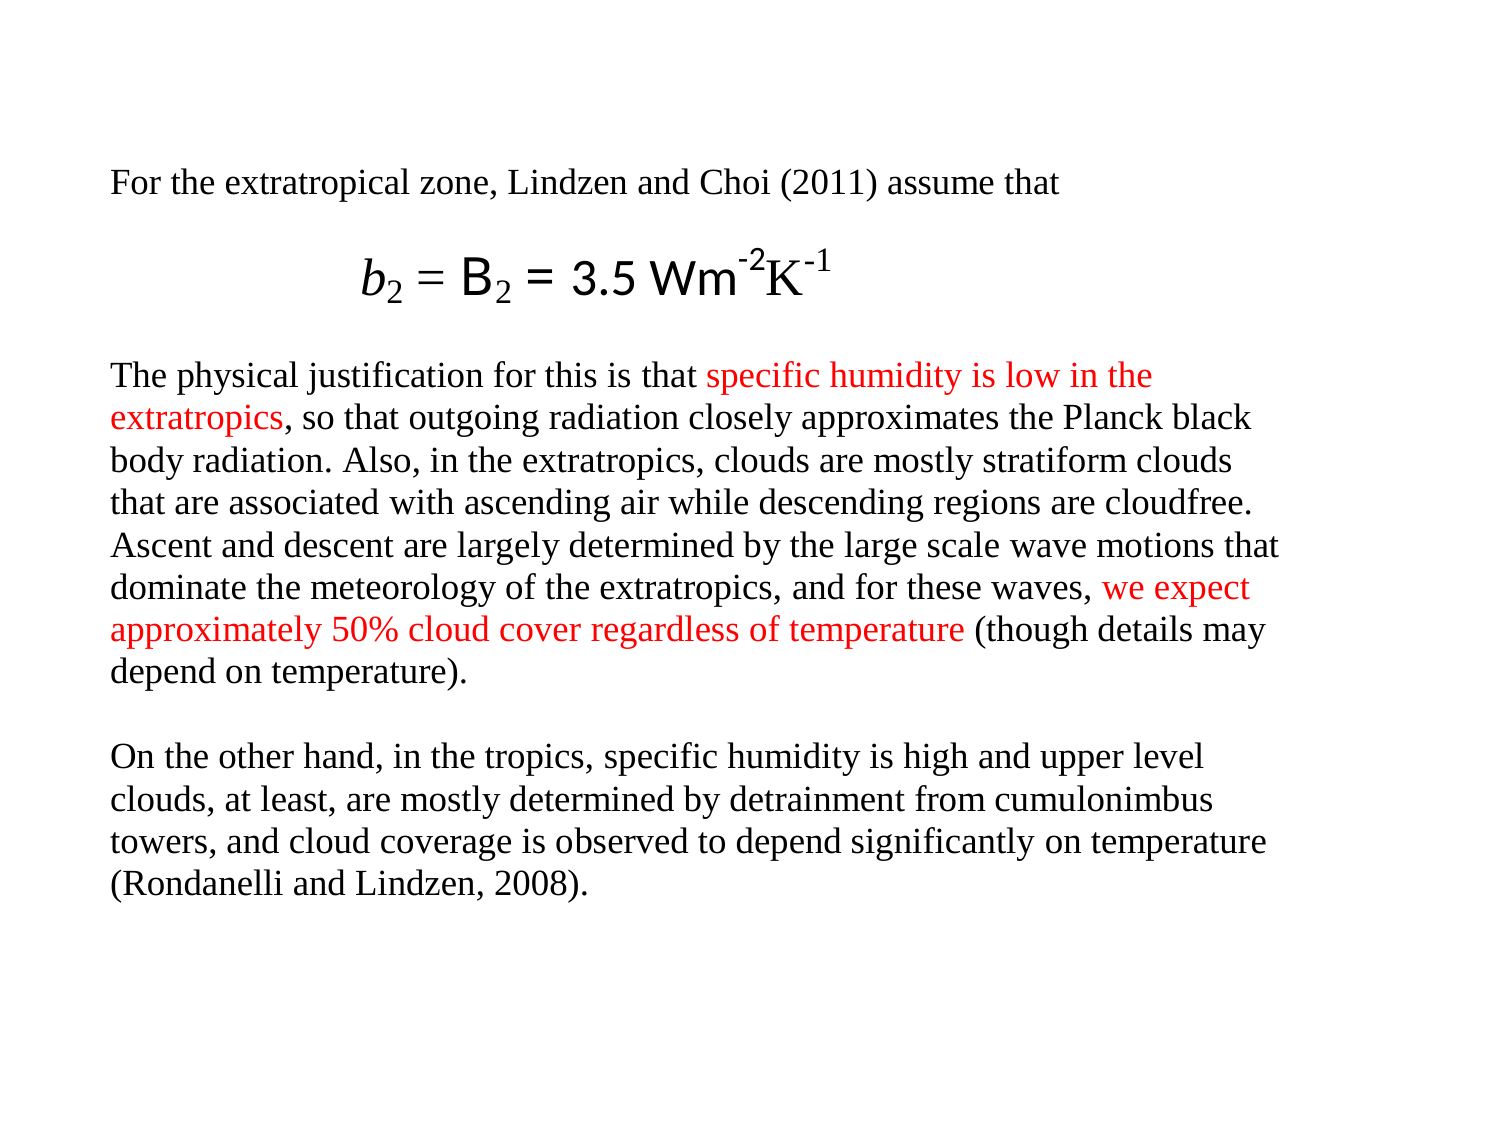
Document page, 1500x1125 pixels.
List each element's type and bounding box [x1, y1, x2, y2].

picture [109, 160, 1297, 906]
